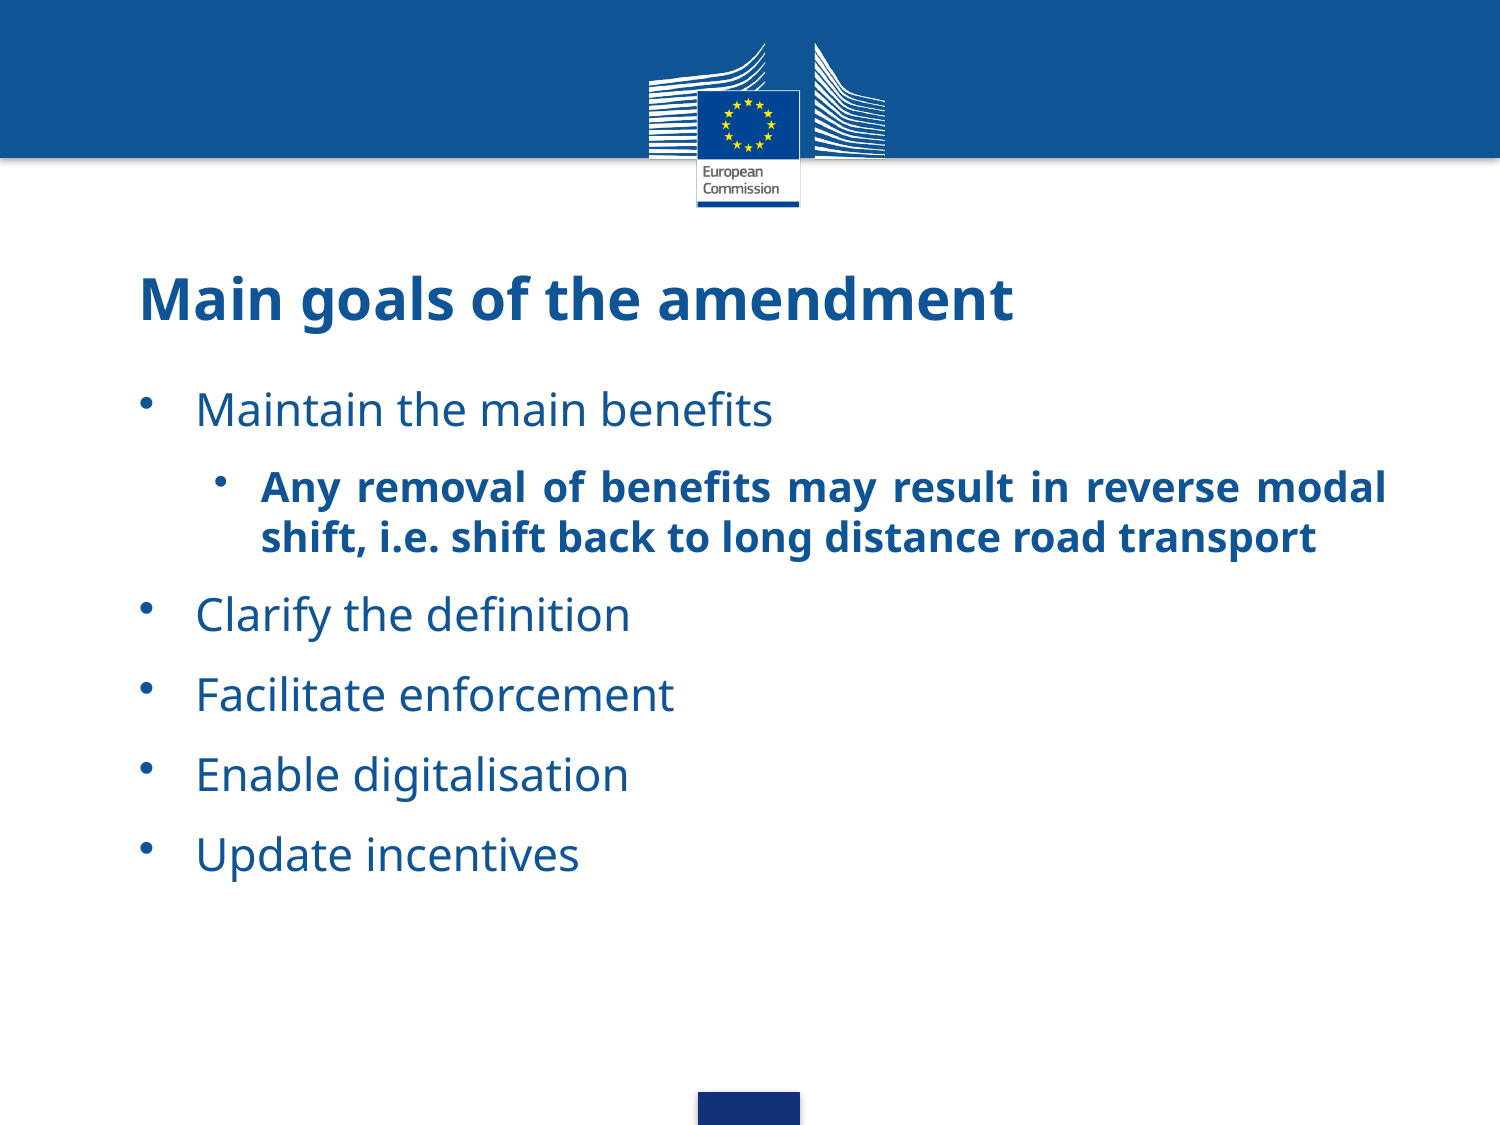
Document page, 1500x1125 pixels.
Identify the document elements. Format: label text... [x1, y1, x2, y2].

list Maintain the main benefits Any removal of benefits may result in reverse modal shift, i.e. shift back to long distance road transport Clarify the definition Facilitate enforcement Enable digitalisation Update incentives [123, 373, 1403, 1024]
picture [649, 42, 885, 208]
title Main goals of the amendment [64, 219, 1415, 374]
